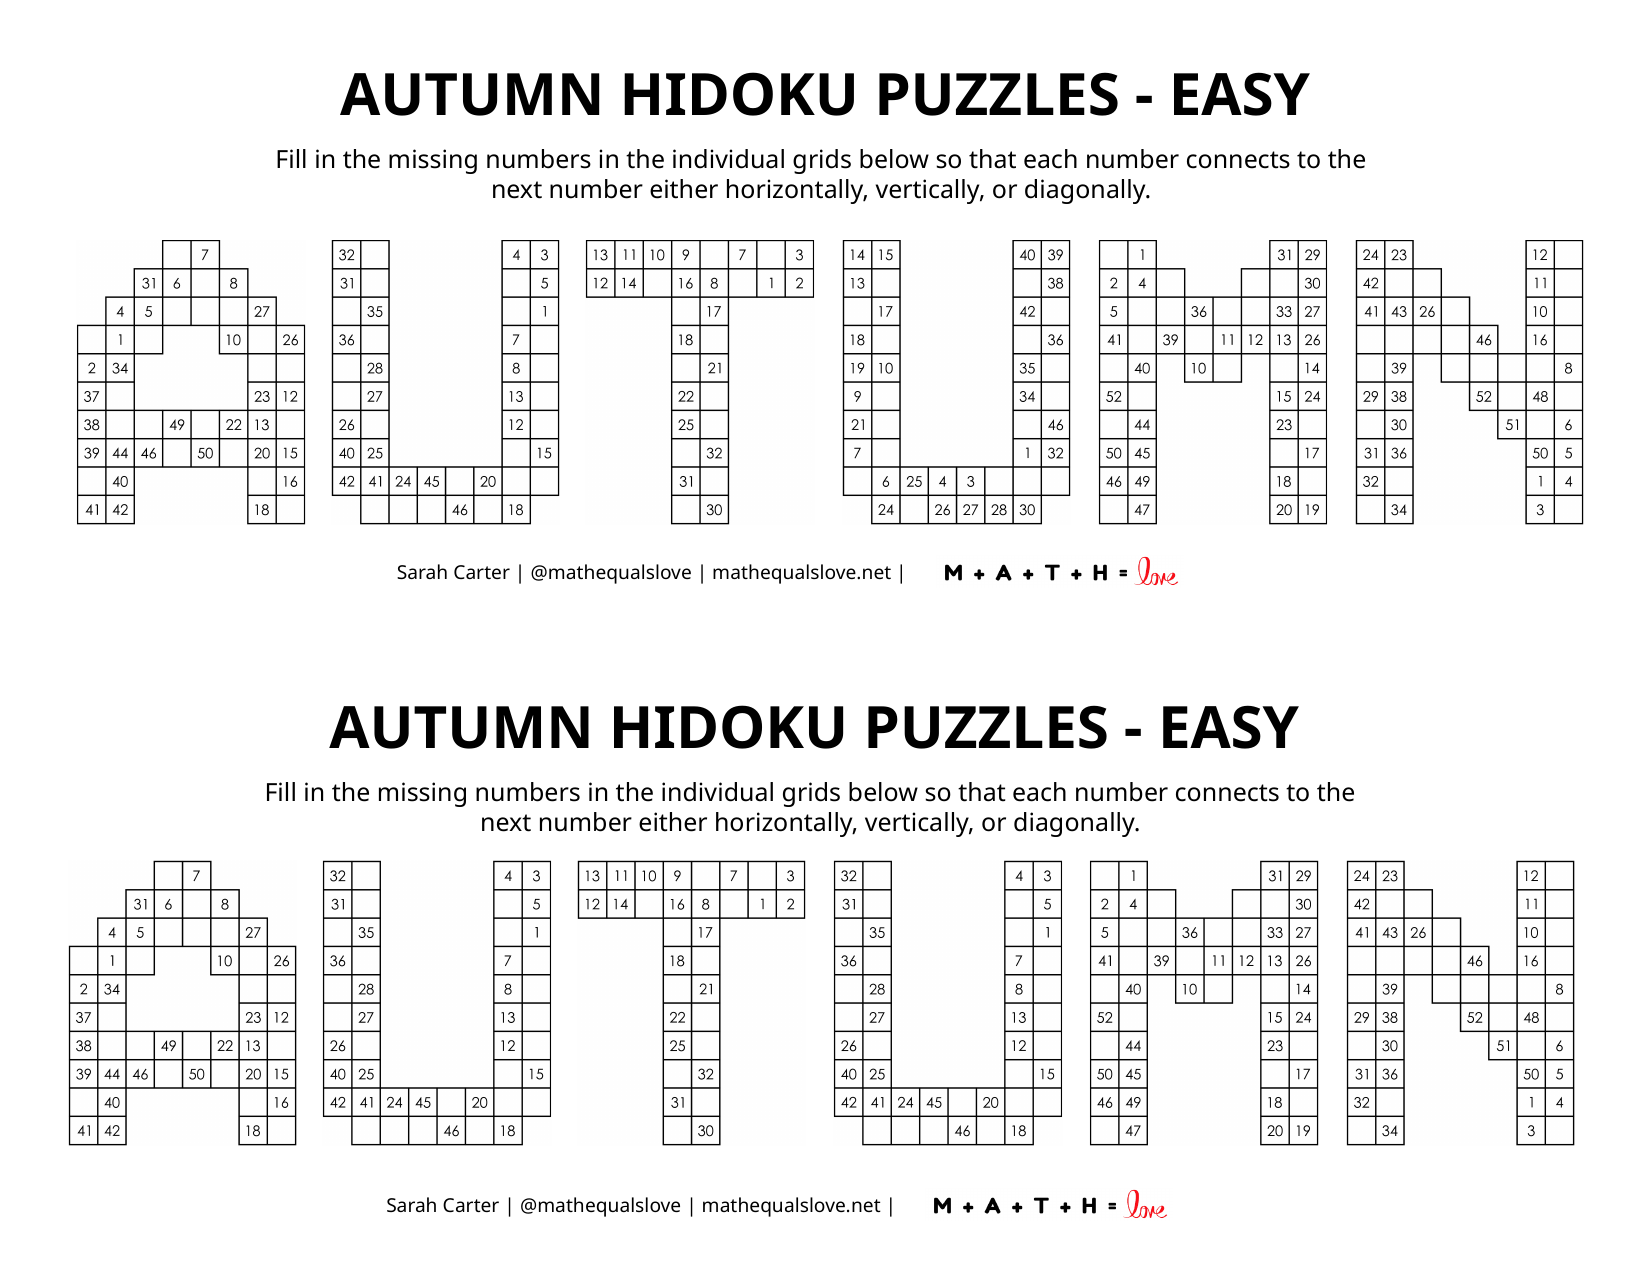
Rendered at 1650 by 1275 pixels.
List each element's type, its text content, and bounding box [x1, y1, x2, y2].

picture [1345, 859, 1576, 1146]
picture [1089, 859, 1320, 1146]
picture [330, 239, 561, 526]
text_box Sarah Carter | @mathequalslove | mathequalslove.net | [371, 1186, 1206, 1225]
text_box Sarah Carter | @mathequalslove | mathequalslove.net | [382, 553, 1217, 592]
picture [76, 239, 306, 526]
picture [832, 859, 1063, 1146]
picture [924, 1187, 1173, 1222]
text_box Fill in the missing numbers in the individual grids below so that each number connects to the next number either horizontally, vertically, or diagonally. [0, 768, 1640, 844]
picture [1098, 239, 1328, 526]
picture [576, 859, 807, 1146]
text_box AUTUMN HIDOKU PUZZLES - EASY [76, 50, 1574, 135]
picture [1354, 239, 1585, 526]
picture [585, 239, 815, 526]
picture [322, 859, 552, 1146]
picture [935, 554, 1184, 589]
text_box Fill in the missing numbers in the individual grids below so that each number connects to the next number either horizontally, vertically, or diagonally. [0, 135, 1650, 211]
picture [841, 239, 1072, 526]
text_box AUTUMN HIDOKU PUZZLES - EASY [66, 683, 1563, 768]
picture [67, 859, 298, 1146]
